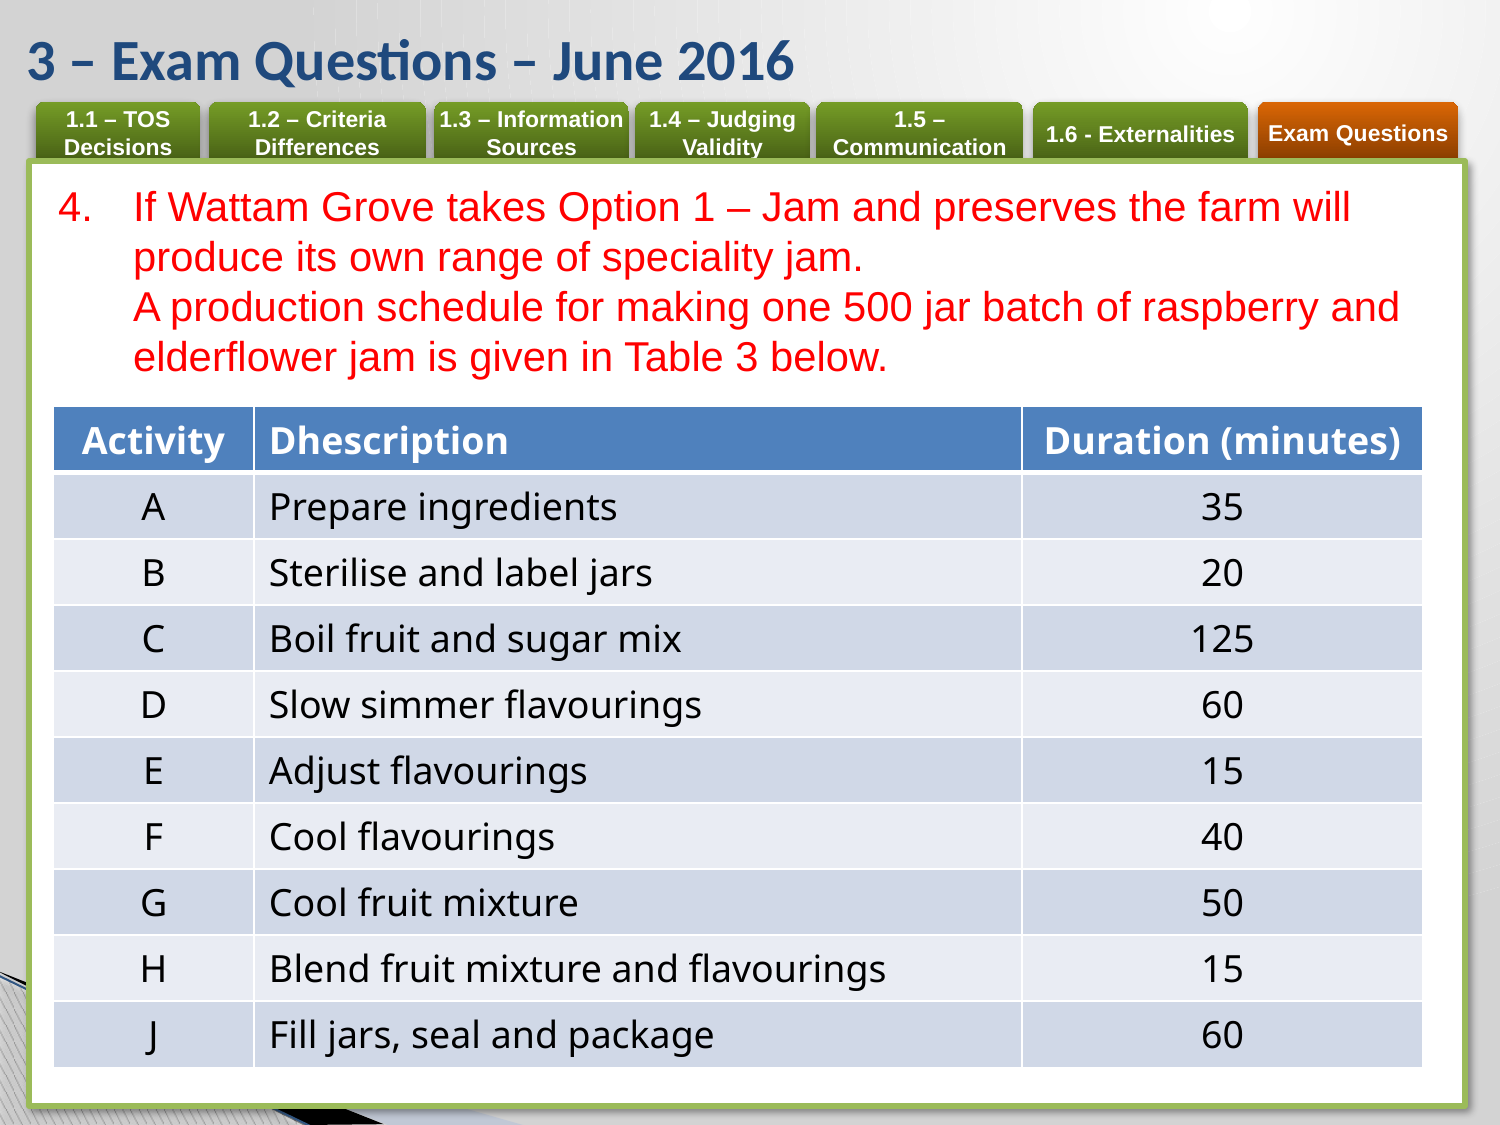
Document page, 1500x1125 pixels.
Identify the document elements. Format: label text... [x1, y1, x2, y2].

table_cell 60 [1023, 1002, 1422, 1067]
table_cell Adjust flavourings [255, 738, 1021, 802]
table_cell Cool flavourings [255, 804, 1021, 868]
table_cell D [54, 672, 253, 736]
table_cell 60 [1023, 672, 1422, 736]
table_header Activity [54, 407, 253, 470]
table_cell 15 [1023, 936, 1422, 1000]
table_header Duration (minutes) [1023, 407, 1422, 470]
table_cell G [54, 870, 253, 934]
table_cell J [54, 1002, 253, 1067]
table_cell B [54, 540, 253, 604]
table_cell H [54, 936, 253, 1000]
table_header Dhescription [255, 407, 1021, 470]
table_cell F [54, 804, 253, 868]
table_cell E [54, 738, 253, 802]
table_cell C [54, 606, 253, 670]
table_cell Slow simmer flavourings [255, 672, 1021, 736]
table_cell Cool fruit mixture [255, 870, 1021, 934]
table_cell 15 [1023, 738, 1422, 802]
table_cell Prepare ingredients [255, 475, 1021, 538]
table_cell Boil fruit and sugar mix [255, 606, 1021, 670]
text_box If Wattam Grove takes Option 1 – Jam and preserves the farm will produce its own range of speciality jam. A production schedule for making one 500 jar batch of raspberry and elderflower jam is given in Table 3 below. [41, 172, 1447, 701]
title 3 – Exam Questions – June 2016 [11, 11, 1465, 102]
picture [281, 1114, 303, 1125]
table_cell A [54, 475, 253, 538]
table_cell 40 [1023, 804, 1422, 868]
table_cell Blend fruit mixture and flavourings [255, 936, 1021, 1000]
table_cell 50 [1023, 870, 1422, 934]
table_cell Sterilise and label jars [255, 540, 1021, 604]
table_cell 20 [1023, 540, 1422, 604]
table_cell Fill jars, seal and package [255, 1002, 1021, 1067]
table_cell 125 [1023, 606, 1422, 670]
table_cell 35 [1023, 475, 1422, 538]
